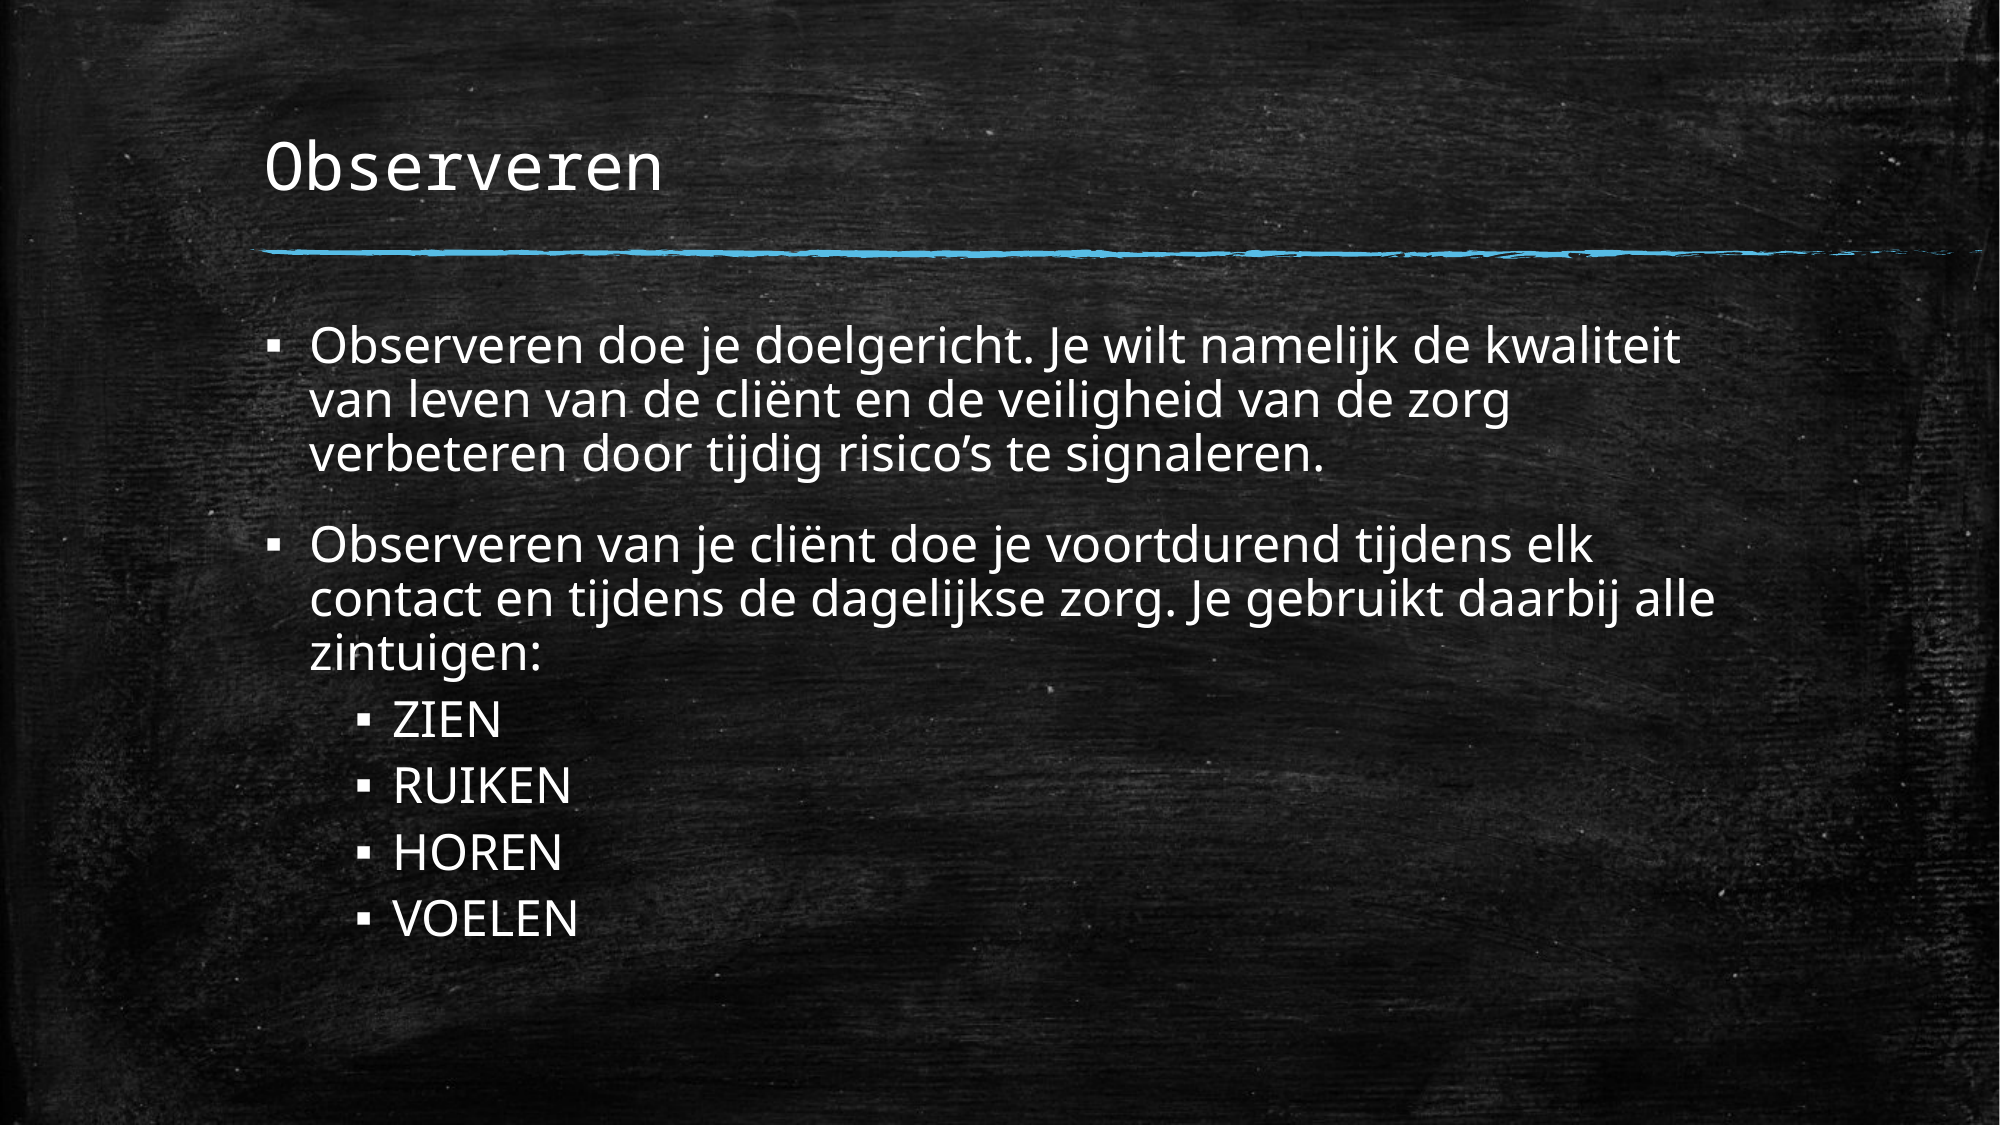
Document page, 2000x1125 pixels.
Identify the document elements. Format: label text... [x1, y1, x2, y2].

list Observeren doe je doelgericht. Je wilt namelijk de kwaliteit van leven van de cliënt en de veiligheid van de zorg verbeteren door tijdig risico’s te signaleren. Observeren van je cliënt doe je voortdurend tijdens elk contact en tijdens de dagelijkse zorg. Je gebruikt daarbij alle zintuigen: ZIEN RUIKEN HOREN VOELEN [249, 312, 1750, 1013]
title Observeren [249, 45, 1750, 213]
